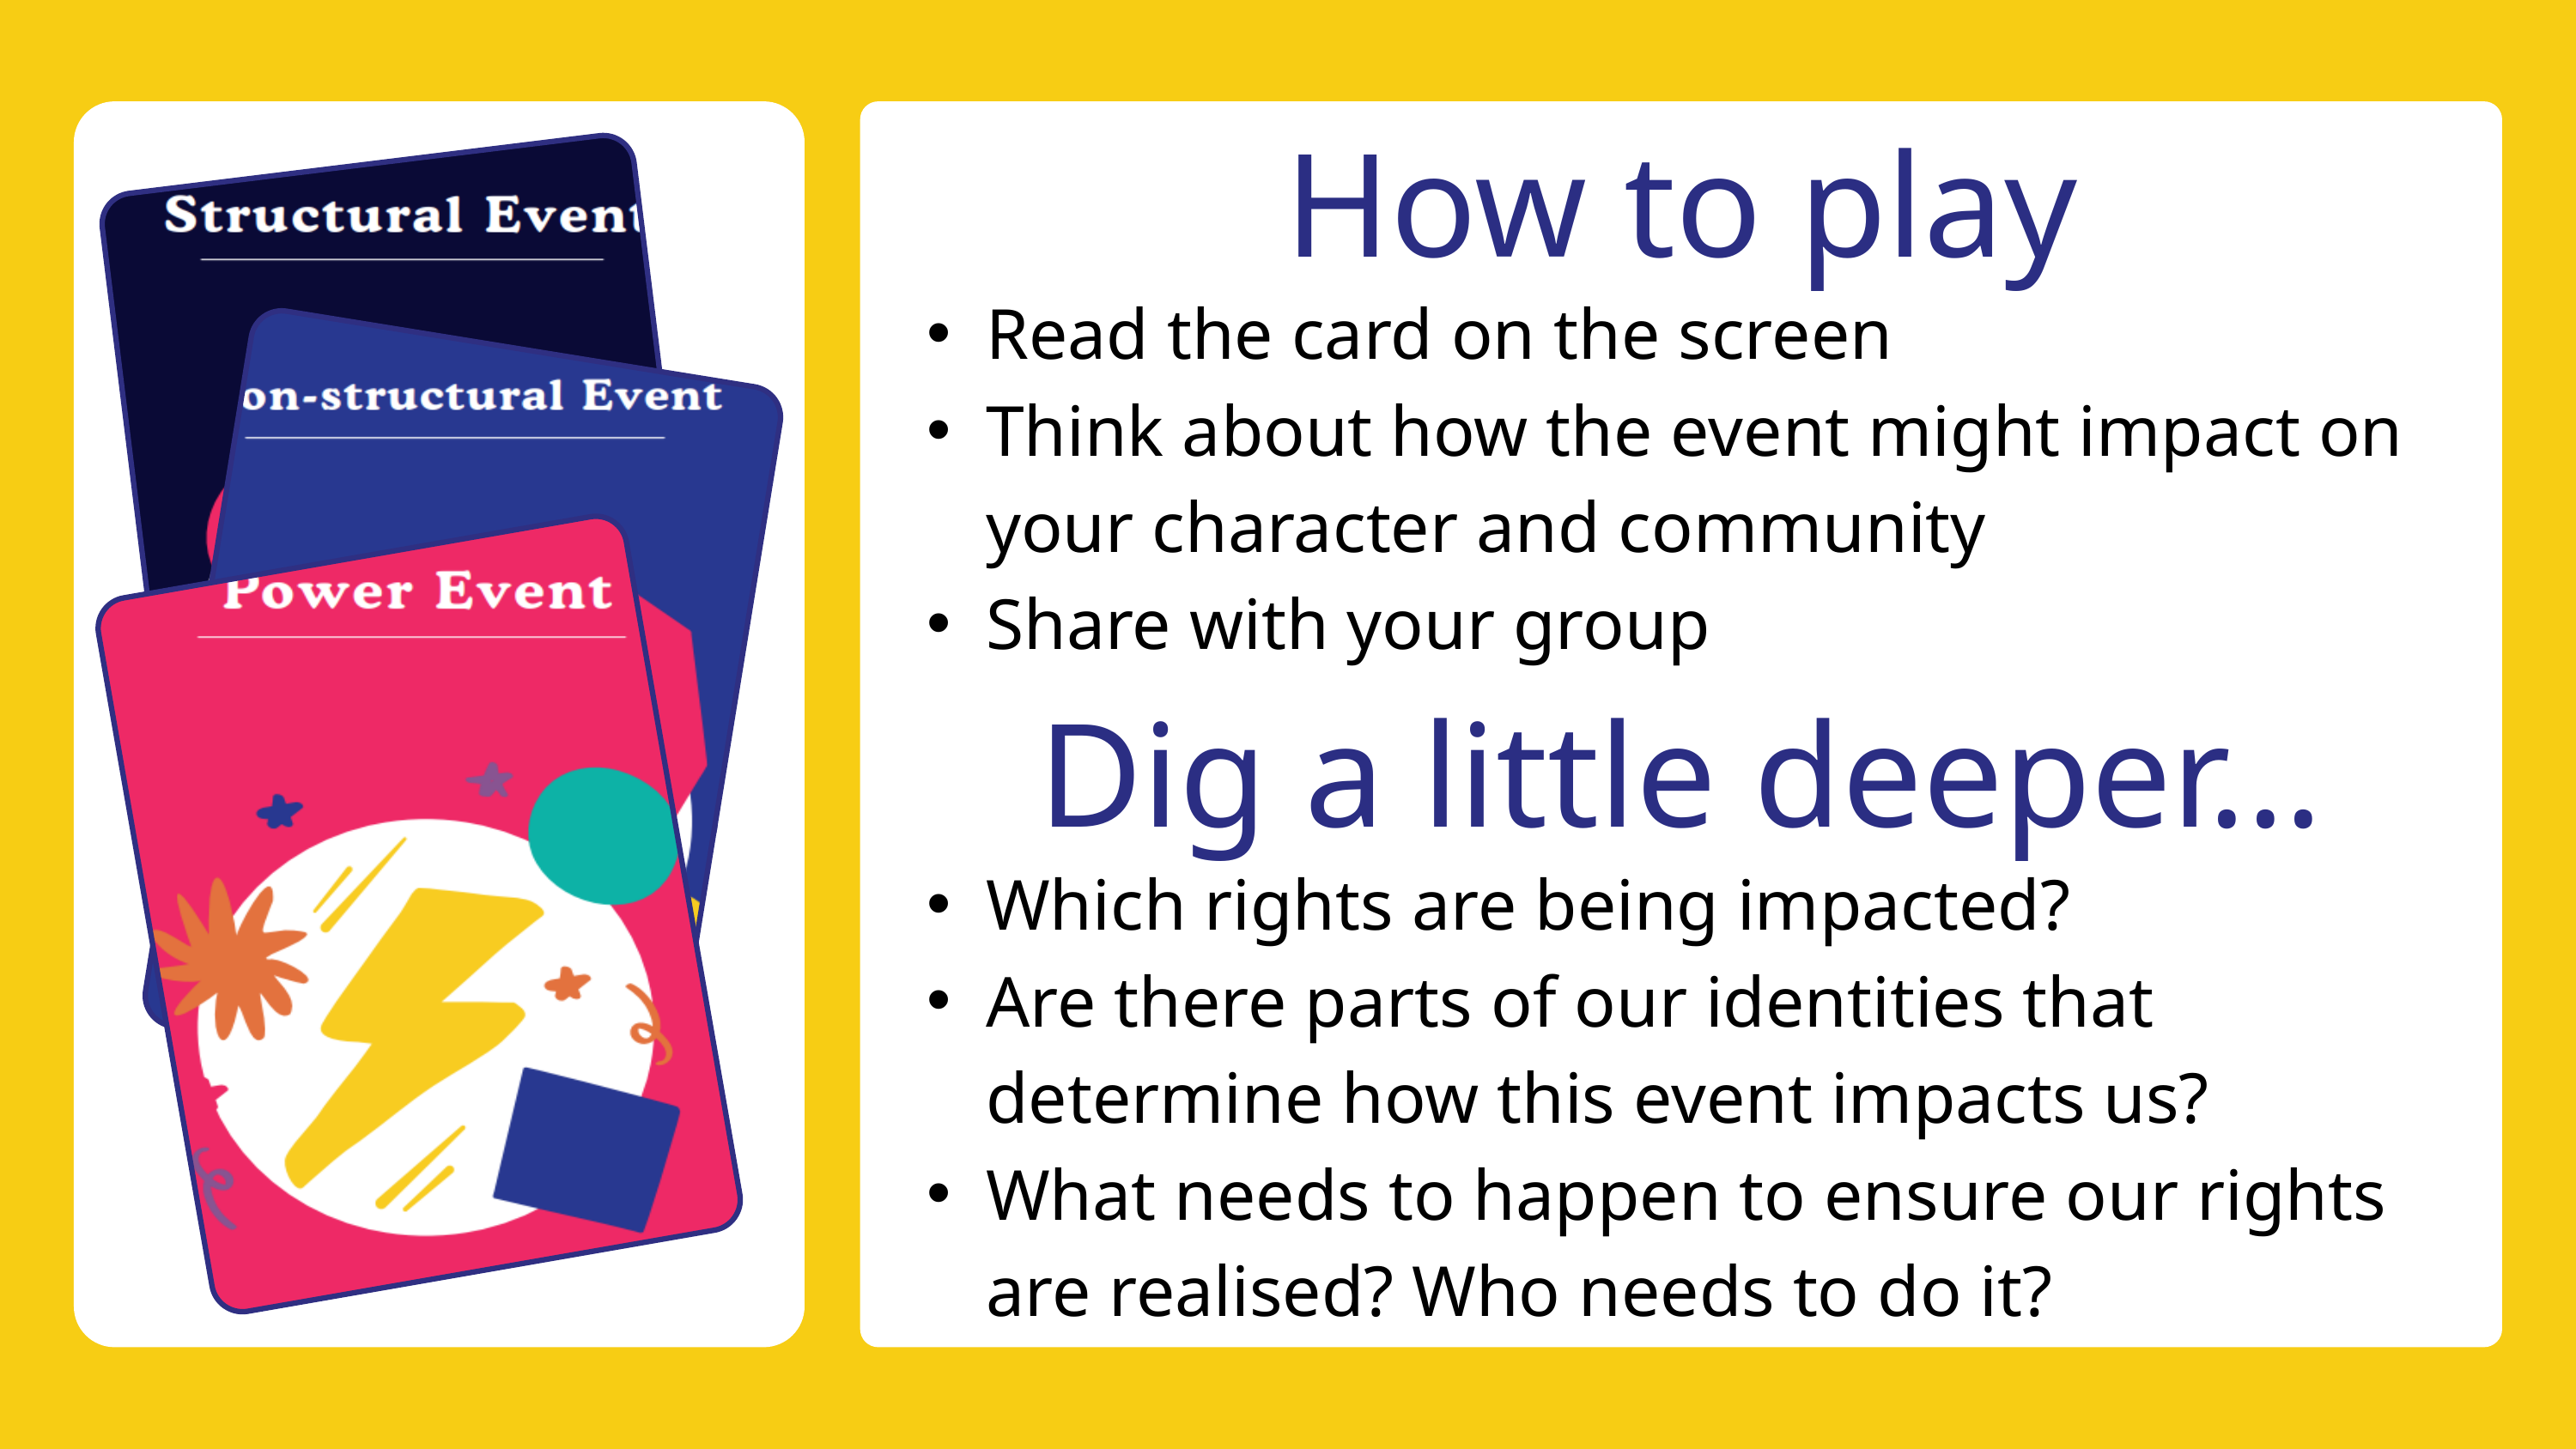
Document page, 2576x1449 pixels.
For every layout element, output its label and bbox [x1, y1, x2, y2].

text_box [860, 1331, 2503, 1348]
text_box [860, 100, 2503, 1326]
text_box [73, 100, 805, 1348]
text_box [93, 131, 786, 1317]
